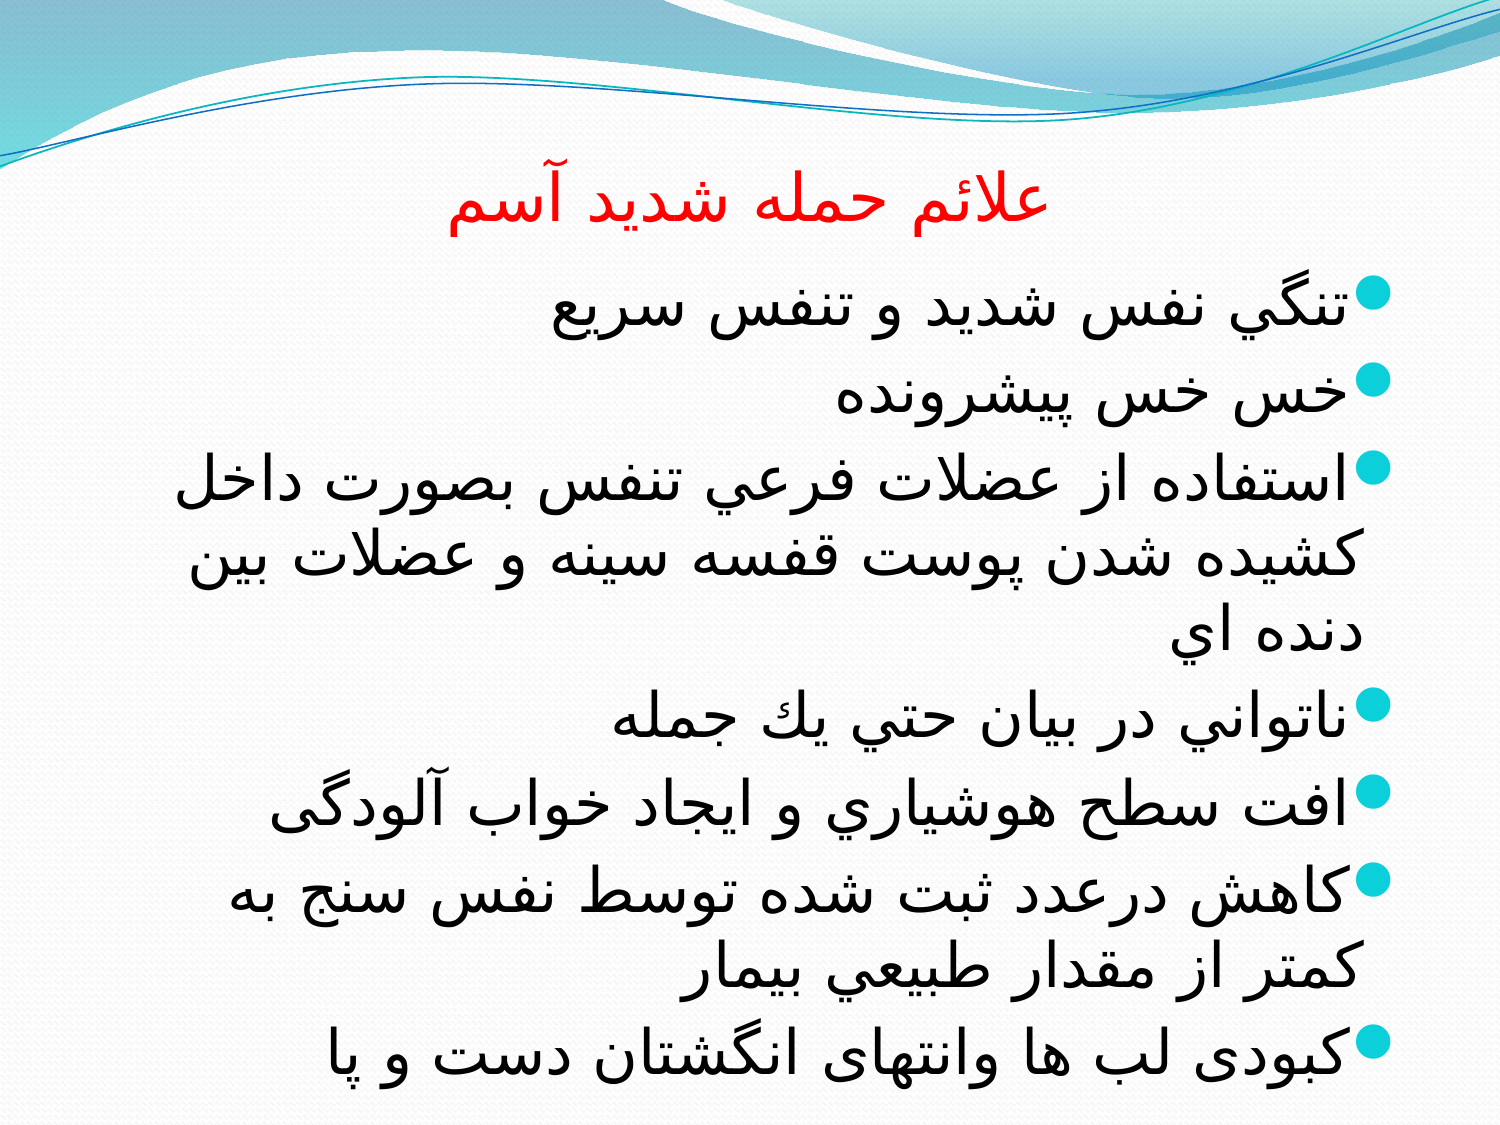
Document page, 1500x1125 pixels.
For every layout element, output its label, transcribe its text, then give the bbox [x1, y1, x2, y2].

title علائم حمله شديد آسم [75, 127, 1425, 255]
list تنگي نفس شديد و تنفس سريع خس خس پيشرونده استفاده از عضلات فرعي تنفس بصورت داخل كشيده شدن پوست قفسه سينه و عضلات بين دنده اي ناتواني در بيان حتي يك جمله افت سطح هوشياري و ایجاد خواب آلودگی كاهش درعدد ثبت شده توسط نفس سنج به كمتر از مقدار طبيعي بيمار کبودی لب ها وانتهای انگشتان دست و پا [75, 255, 1425, 1026]
